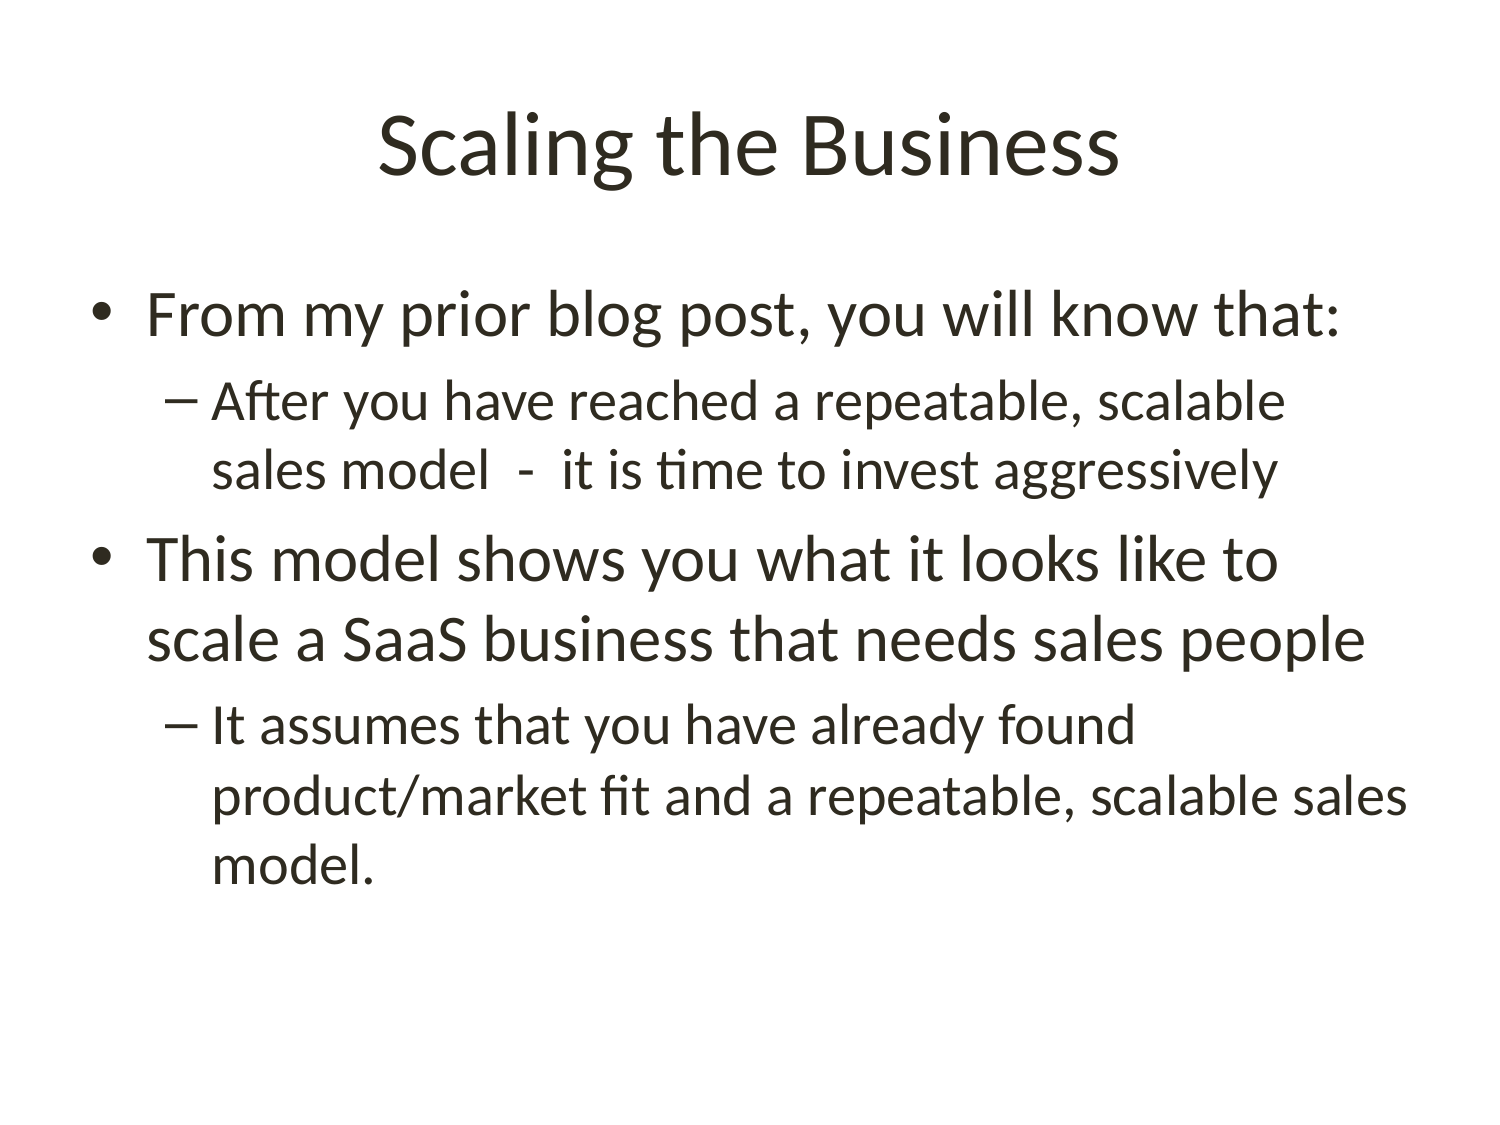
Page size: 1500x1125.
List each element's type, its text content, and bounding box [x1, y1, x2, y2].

title Scaling the Business [75, 45, 1425, 233]
list From my prior blog post, you will know that: After you have reached a repeatable, scalable sales model - it is time to invest aggressively This model shows you what it looks like to scale a SaaS business that needs sales people It assumes that you have already found product/market fit and a repeatable, scalable sales model. [75, 262, 1425, 1005]
